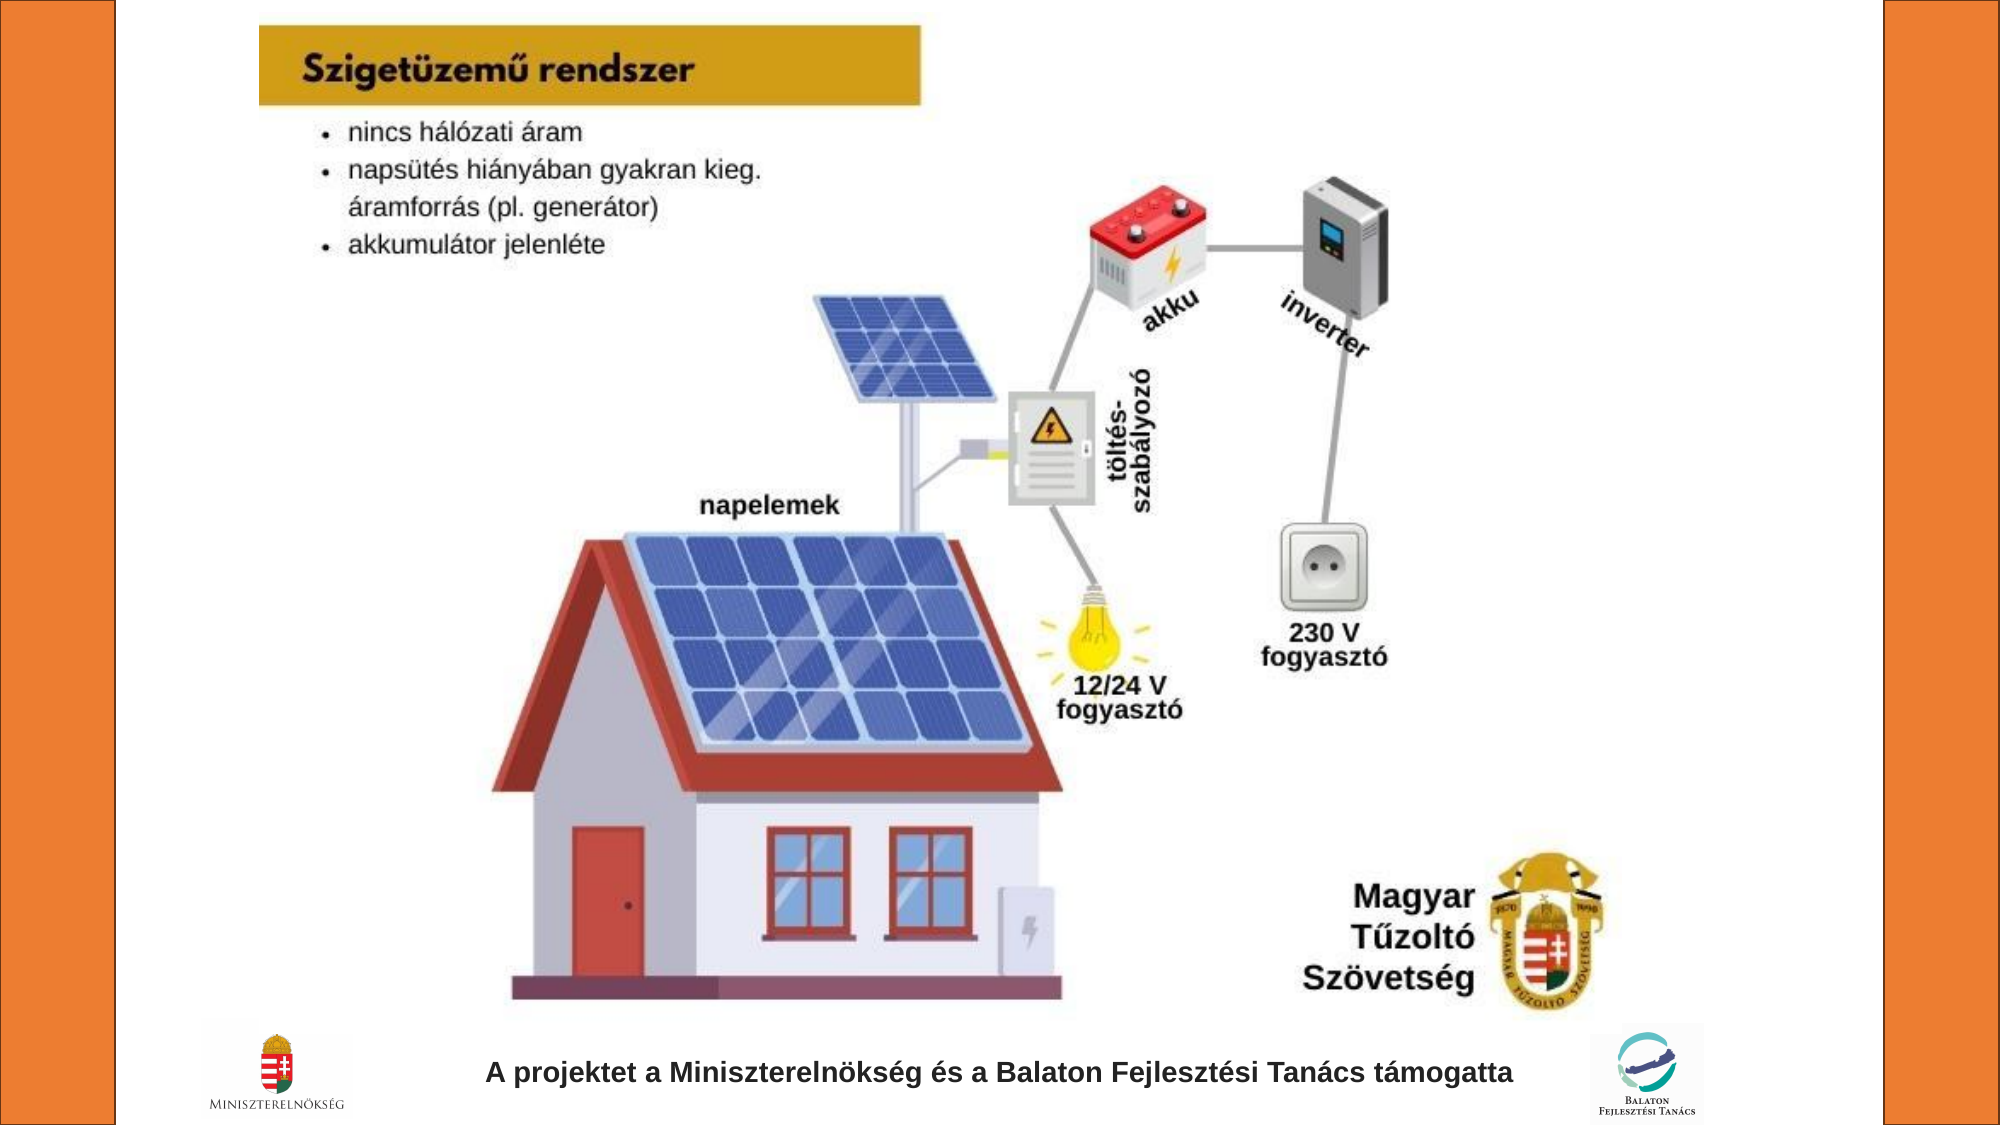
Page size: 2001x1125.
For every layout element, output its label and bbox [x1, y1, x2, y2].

picture [201, 12, 1704, 1125]
